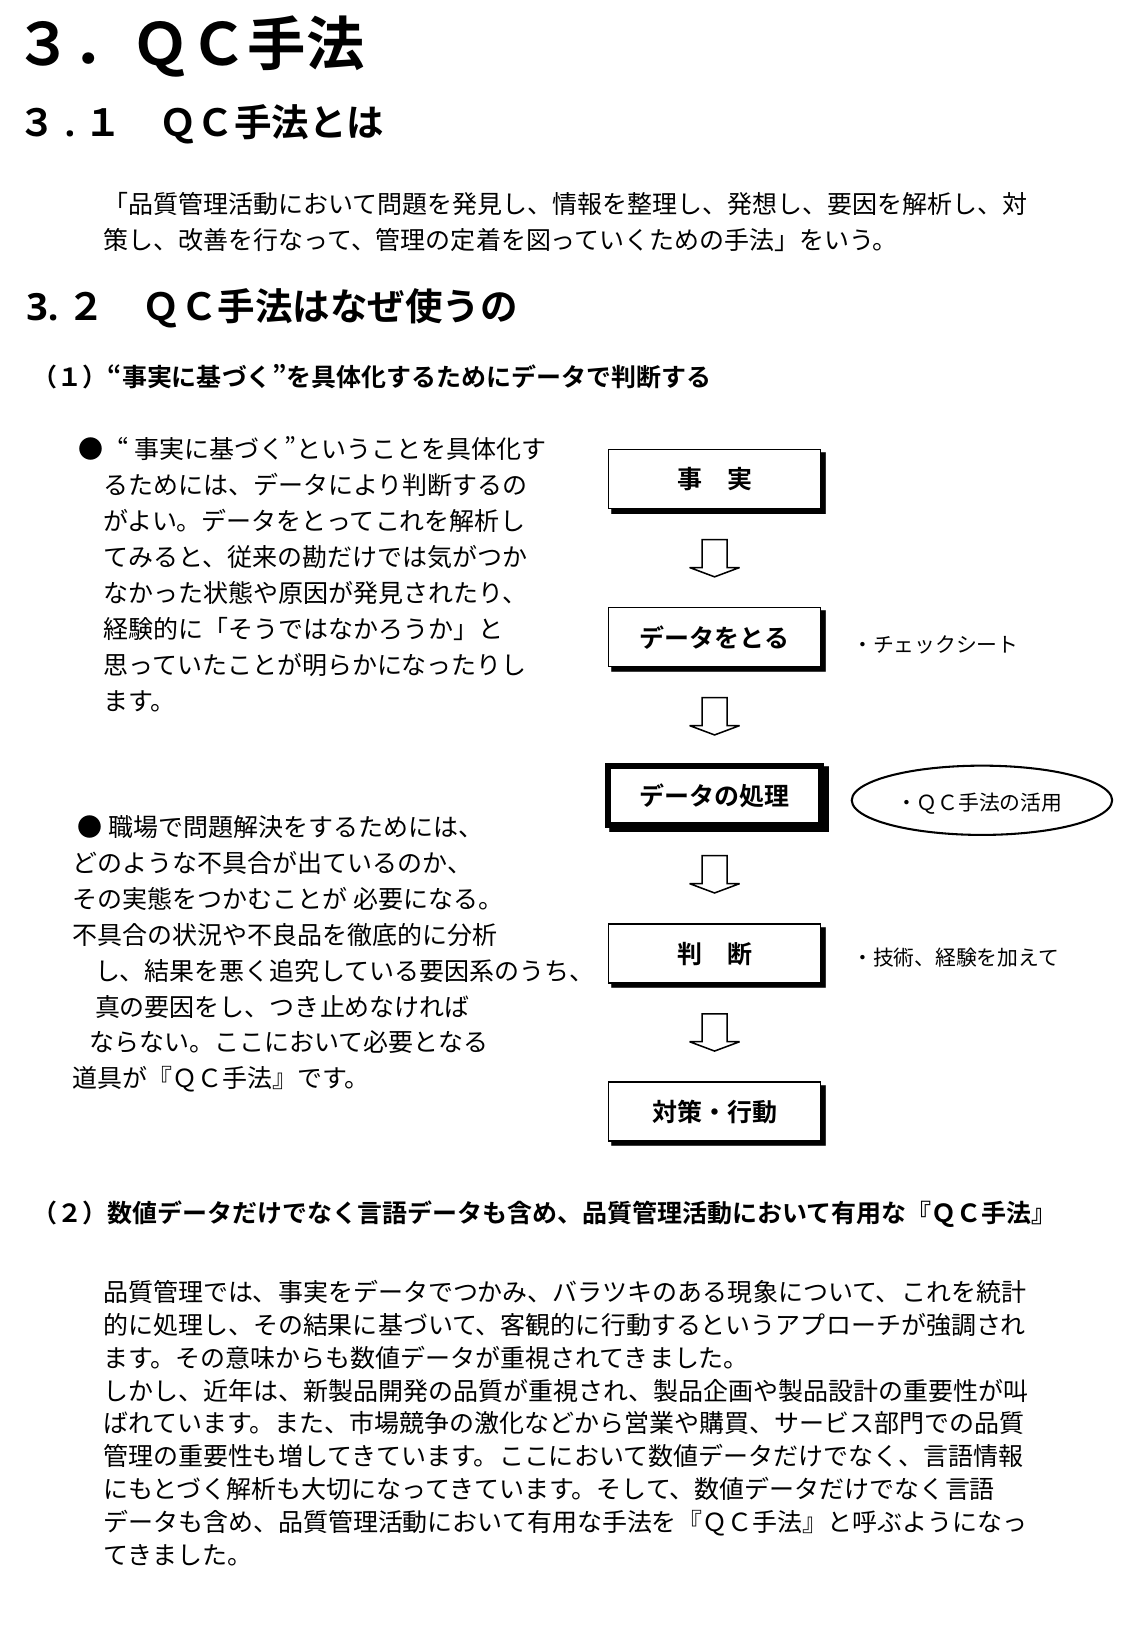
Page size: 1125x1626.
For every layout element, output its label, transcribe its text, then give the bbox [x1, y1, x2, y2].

text_box ・ＱＣ手法の活用 [851, 765, 1113, 835]
text_box ・チェックシート [837, 606, 1077, 661]
text_box ３．ＱＣ手法 [0, 0, 1025, 85]
text_box [689, 539, 740, 577]
text_box [689, 855, 740, 893]
text_box 判 断 [608, 923, 821, 984]
text_box （２）数値データだけでなく言語データも含め、品質管理活動において有用な『ＱＣ手法』 [17, 1187, 1074, 1268]
text_box 事 実 [608, 449, 821, 509]
text_box [689, 1013, 740, 1052]
text_box ・技術、経験を加えて [837, 918, 1125, 980]
text_box 対策・行動 [608, 1082, 821, 1142]
text_box [689, 697, 740, 735]
text_box ３.１ ＱＣ手法とは [3, 91, 400, 152]
text_box 「品質管理活動において問題を発見し、情報を整理し、発想し、要因を解析し、対策し、改善を行なって、管理の定着を図っていくための手法」をいう。 [88, 175, 1067, 251]
text_box ●“事実に基づく”ということを具体化す るためには、データにより判断するの がよい。データをとってこれを解析し てみると、従来の勘だけでは気がつか なかった状態や原因が発見されたり、 経験的に「そうではなかろうか」と 思っていたことが明らかになったりし ます。 [63, 390, 575, 798]
text_box ●職場で問題解決をするためには、 どのような不具合が出ているのか、 その実態をつかむことが 必要になる。 不具合の状況や不良品を徹底的に分析 し、結果を悪く追究している要因系のうち、 真の要因をし、つき止めなければ ならない。ここにおいて必要となる 道具が『ＱＣ手法』です。 [19, 798, 589, 1136]
text_box 3.２ ＱＣ手法はなぜ使うの [11, 275, 533, 336]
text_box データの処理 [608, 765, 821, 825]
text_box 品質管理では、事実をデータでつかみ、バラツキのある現象について、これを統計的に処理し、その結果に基づいて、客観的に行動するというアプローチが強調されます。その意味からも数値データが重視されてきました。 しかし、近年は、新製品開発の品質が重視され、製品企画や製品設計の重要性が叫ばれています。また、市場競争の激化などから営業や購買、サービス部門での品質管理の重要性も増してきています。ここにおいて数値データだけでなく、言語情報にもとづく解析も大切になってきています。そして、数値データだけでなく言語データも含め、品質管理活動において有用な手法を『ＱＣ手法』と呼ぶようになってきました。 [88, 1268, 1047, 1577]
text_box データをとる [608, 607, 821, 667]
text_box （１）“事実に基づく”を具体化するためにデータで判断する [17, 353, 1074, 399]
